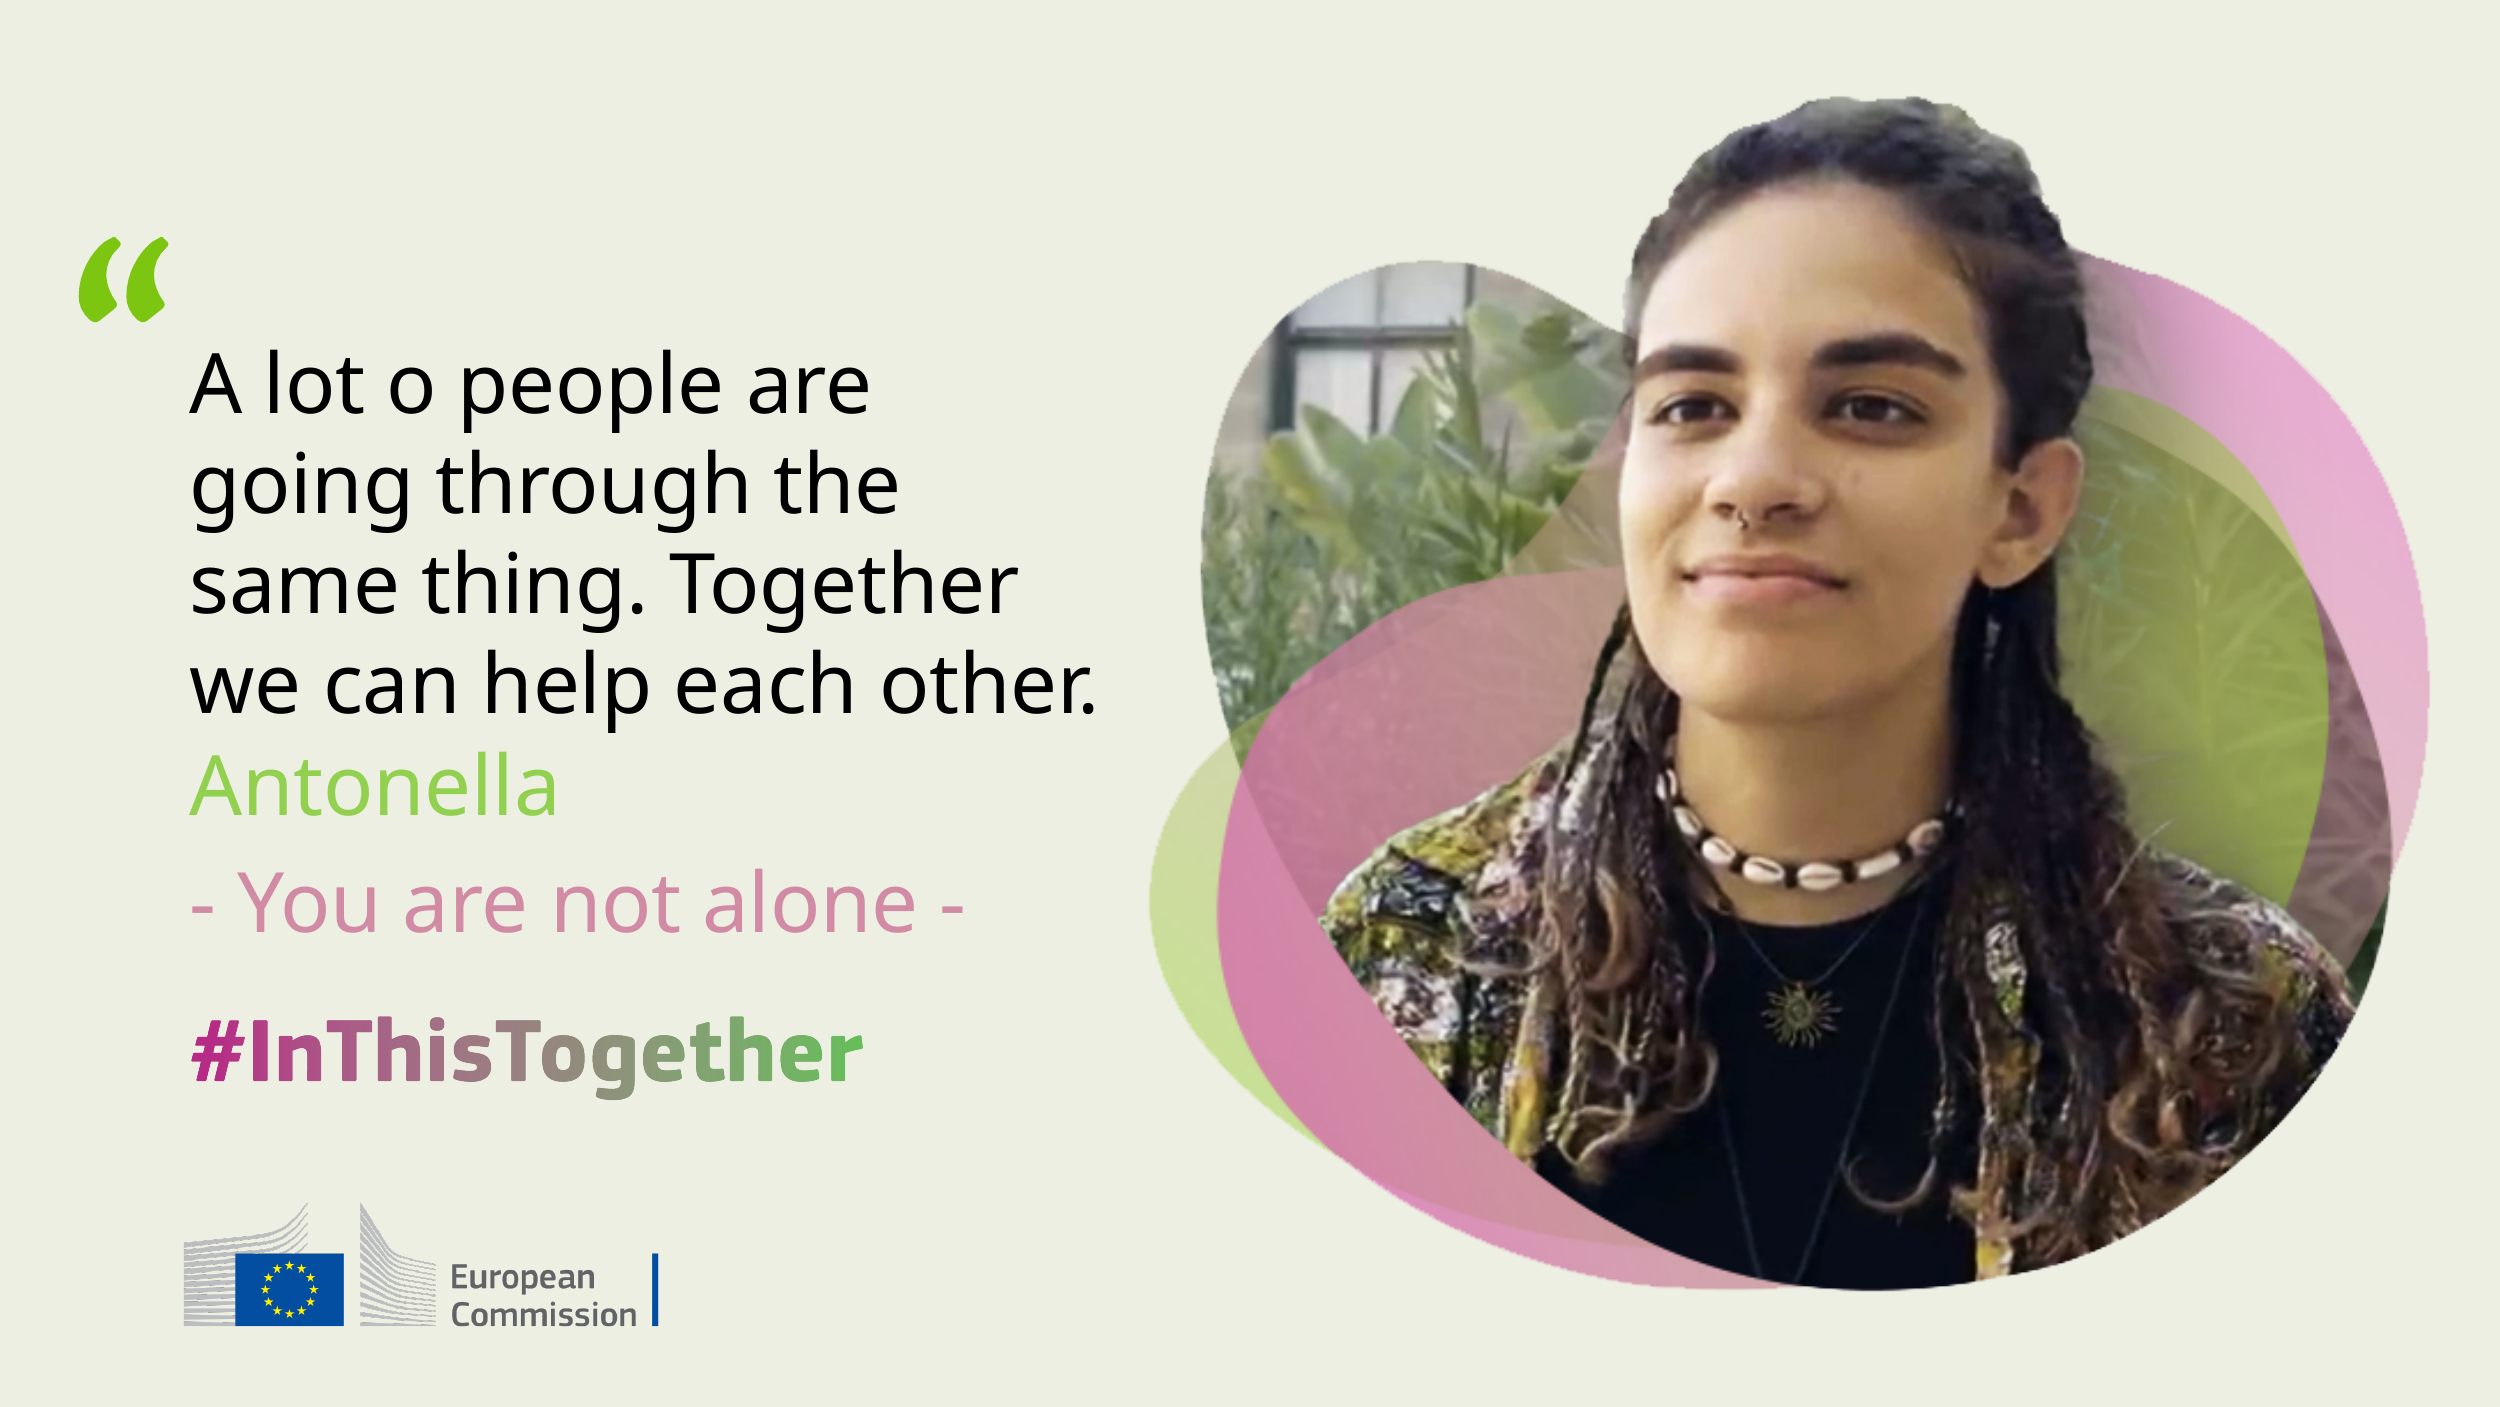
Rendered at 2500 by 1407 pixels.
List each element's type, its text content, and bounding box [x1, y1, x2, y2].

text_box [78, 236, 121, 323]
picture [0, 0, 2500, 1407]
text_box - You are not alone - [187, 847, 1082, 950]
text_box A lot o people are going through the same thing. Together we can help each other. Antonella [187, 328, 1082, 833]
text_box [126, 236, 169, 323]
